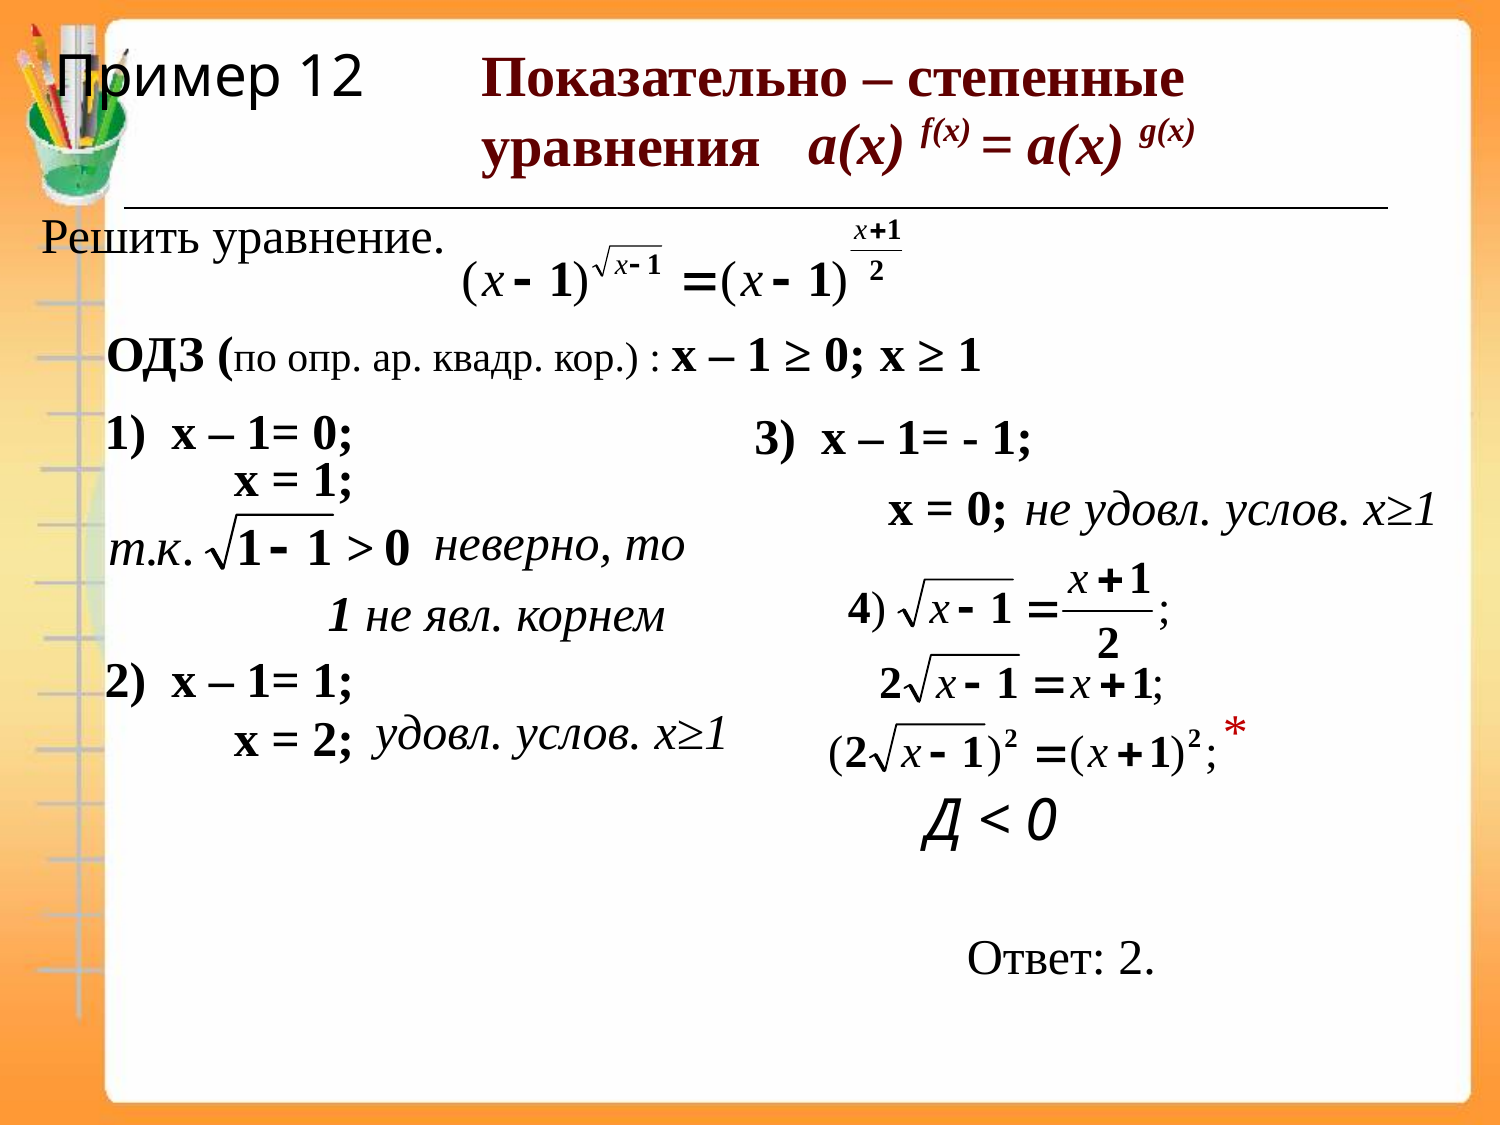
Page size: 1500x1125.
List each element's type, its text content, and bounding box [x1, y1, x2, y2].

text_box Д < 0 [910, 795, 1073, 860]
text_box неверно, то [422, 503, 715, 579]
text_box х ≥ 1 [865, 314, 998, 390]
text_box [454, 207, 911, 319]
text_box х = 0; [873, 467, 1009, 543]
text_box * [1208, 692, 1263, 768]
text_box Пример 12 [39, 30, 380, 116]
text_box 1) х – 1= 0; [89, 392, 370, 467]
text_box 1 не явл. корнем [312, 574, 691, 649]
picture [0, 0, 1500, 1125]
text_box х = 2; [219, 699, 370, 775]
text_box Решить уравнение. [26, 196, 467, 271]
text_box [466, 30, 1223, 188]
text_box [808, 714, 1226, 788]
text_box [841, 550, 1178, 670]
text_box удовл. услов. х≥1 [360, 692, 774, 768]
text_box Ответ: 2. [952, 916, 1171, 992]
text_box 3) х – 1= - 1; [739, 397, 1048, 472]
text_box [100, 503, 420, 588]
text_box не удовл. услов. х≥1 [1009, 467, 1458, 543]
text_box 2) х – 1= 1; [89, 640, 370, 715]
text_box ОДЗ (по опр. ар. квадр. кор.) : х – 1 ≥ 0; [91, 314, 865, 390]
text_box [859, 644, 1173, 712]
text_box х = 1; [219, 439, 370, 501]
